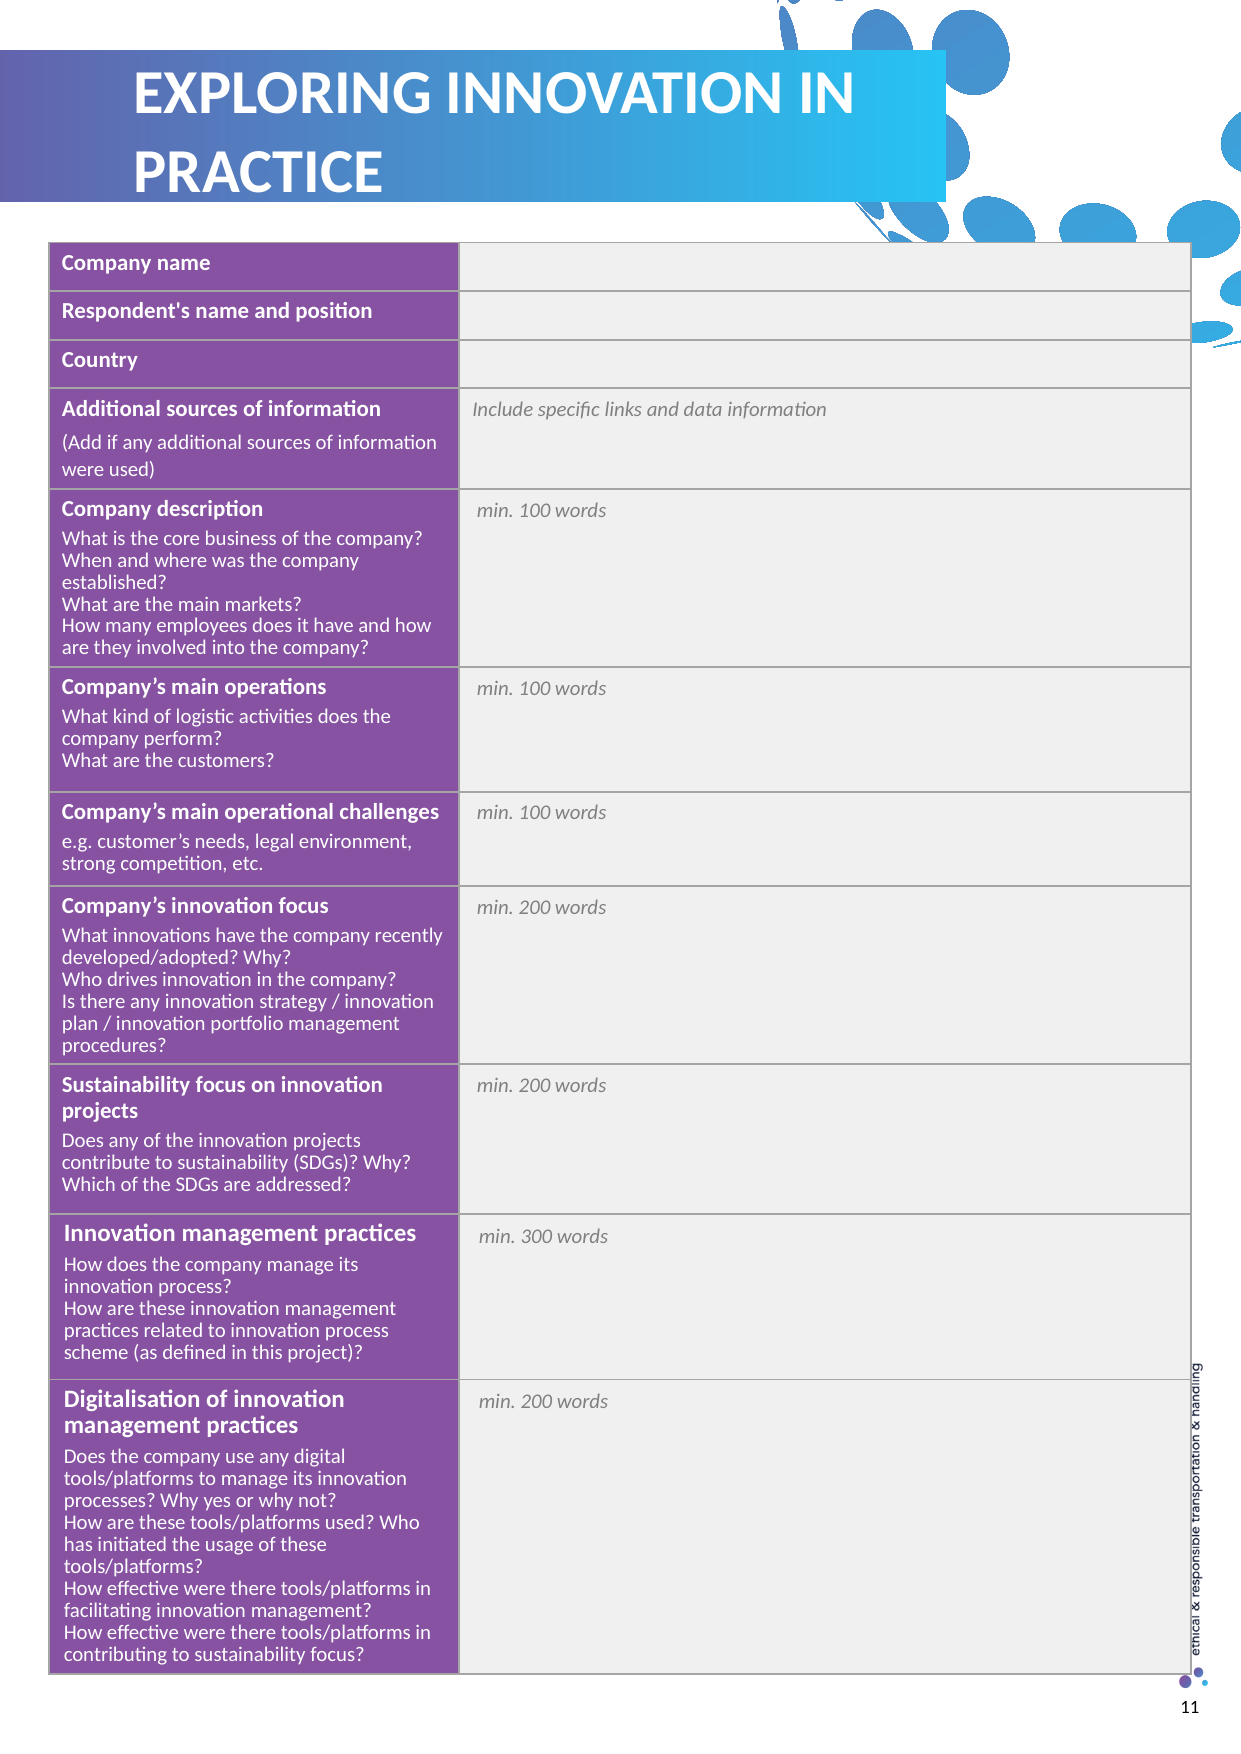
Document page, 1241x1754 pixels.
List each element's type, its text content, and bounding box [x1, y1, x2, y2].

table_cell Additional sources of information (Add if any additional sources of information were used) [50, 389, 458, 488]
slide_number 11 [1153, 1676, 1215, 1736]
table_cell min. 200 words [460, 1065, 1190, 1213]
table_cell [460, 341, 1190, 387]
text_box [932, 10, 1010, 95]
table_cell [460, 292, 1190, 339]
table_header [460, 243, 1190, 290]
table_cell min. 100 words [460, 793, 1190, 885]
text_box [779, 6, 799, 50]
table_cell min. 200 words [460, 1380, 1190, 1673]
text_box [788, 0, 800, 4]
picture [1179, 1357, 1217, 1680]
table_cell Country [50, 341, 458, 387]
table_cell Sustainability focus on innovation projects Does any of the innovation projects contribute to sustainability (SDGs)? Why? Which of the SDGs are addressed? [50, 1065, 458, 1213]
text_box [1220, 270, 1241, 306]
table_cell Company’s main operational challenges e.g. customer’s needs, legal environment, strong competition, etc. [50, 793, 458, 885]
table_cell Company’s innovation focus What innovations have the company recently developed/adopted? Why? Who drives innovation in the company? Is there any innovation strategy / innovation plan / innovation portfolio management procedures? [50, 887, 458, 1063]
table_cell Company’s main operations What kind of logistic activities does the company perform? What are the customers? [50, 668, 458, 791]
text_box [946, 114, 970, 181]
text_box [855, 202, 913, 242]
text_box [1213, 340, 1241, 348]
table_cell min. 100 words [460, 668, 1190, 791]
text_box [1167, 200, 1240, 258]
table_cell min. 300 words [460, 1215, 1190, 1379]
table_cell Company description What is the core business of the company? When and where was the company established? What are the main markets? How many employees does it have and how are they involved into the company? [50, 490, 458, 666]
table_cell Include specific links and data information [460, 389, 1190, 488]
table_cell Respondent's name and position [50, 292, 458, 339]
table_cell Innovation management practices How does the company manage its innovation process? How are these innovation management practices related to innovation process scheme (as defined in this project)? [50, 1215, 458, 1379]
table_header Company name [50, 243, 458, 290]
table_cell min. 100 words [460, 490, 1190, 666]
list EXPLORING INNOVATION IN PRACTICE [0, 50, 946, 202]
table_cell min. 200 words [460, 887, 1190, 1063]
text_box [852, 9, 913, 50]
text_box [1221, 112, 1241, 172]
text_box [888, 202, 949, 242]
text_box [1059, 203, 1137, 242]
table_cell Digitalisation of innovation management practices Does the company use any digital tools/platforms to manage its innovation processes? Why yes or why not? How are these tools/platforms used? Who has initiated the usage of these tools/platforms? How effective were there tools/platforms in facilitating innovation management? How effective were there tools/platforms in contributing to sustainability focus? [50, 1380, 458, 1673]
text_box [1192, 321, 1233, 343]
text_box [963, 196, 1036, 242]
